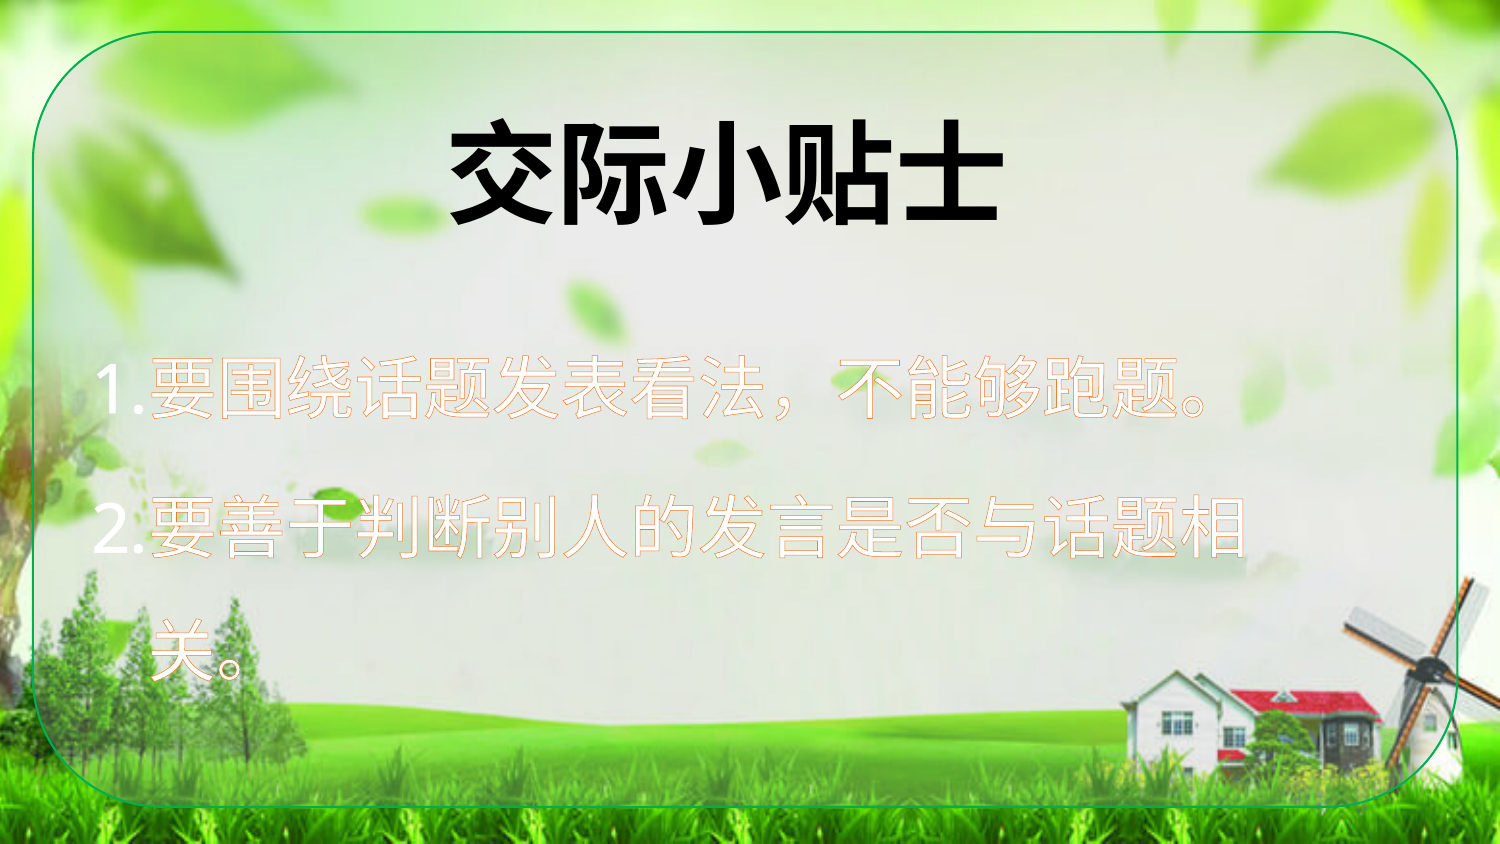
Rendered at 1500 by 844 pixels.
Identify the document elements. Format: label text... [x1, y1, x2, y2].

title 交际小贴士 [79, 97, 1374, 261]
list 要围绕话题发表看法，不能够跑题。 要善于判断别人的发言是否与话题相关。 [79, 297, 1374, 833]
picture [0, 0, 1500, 844]
